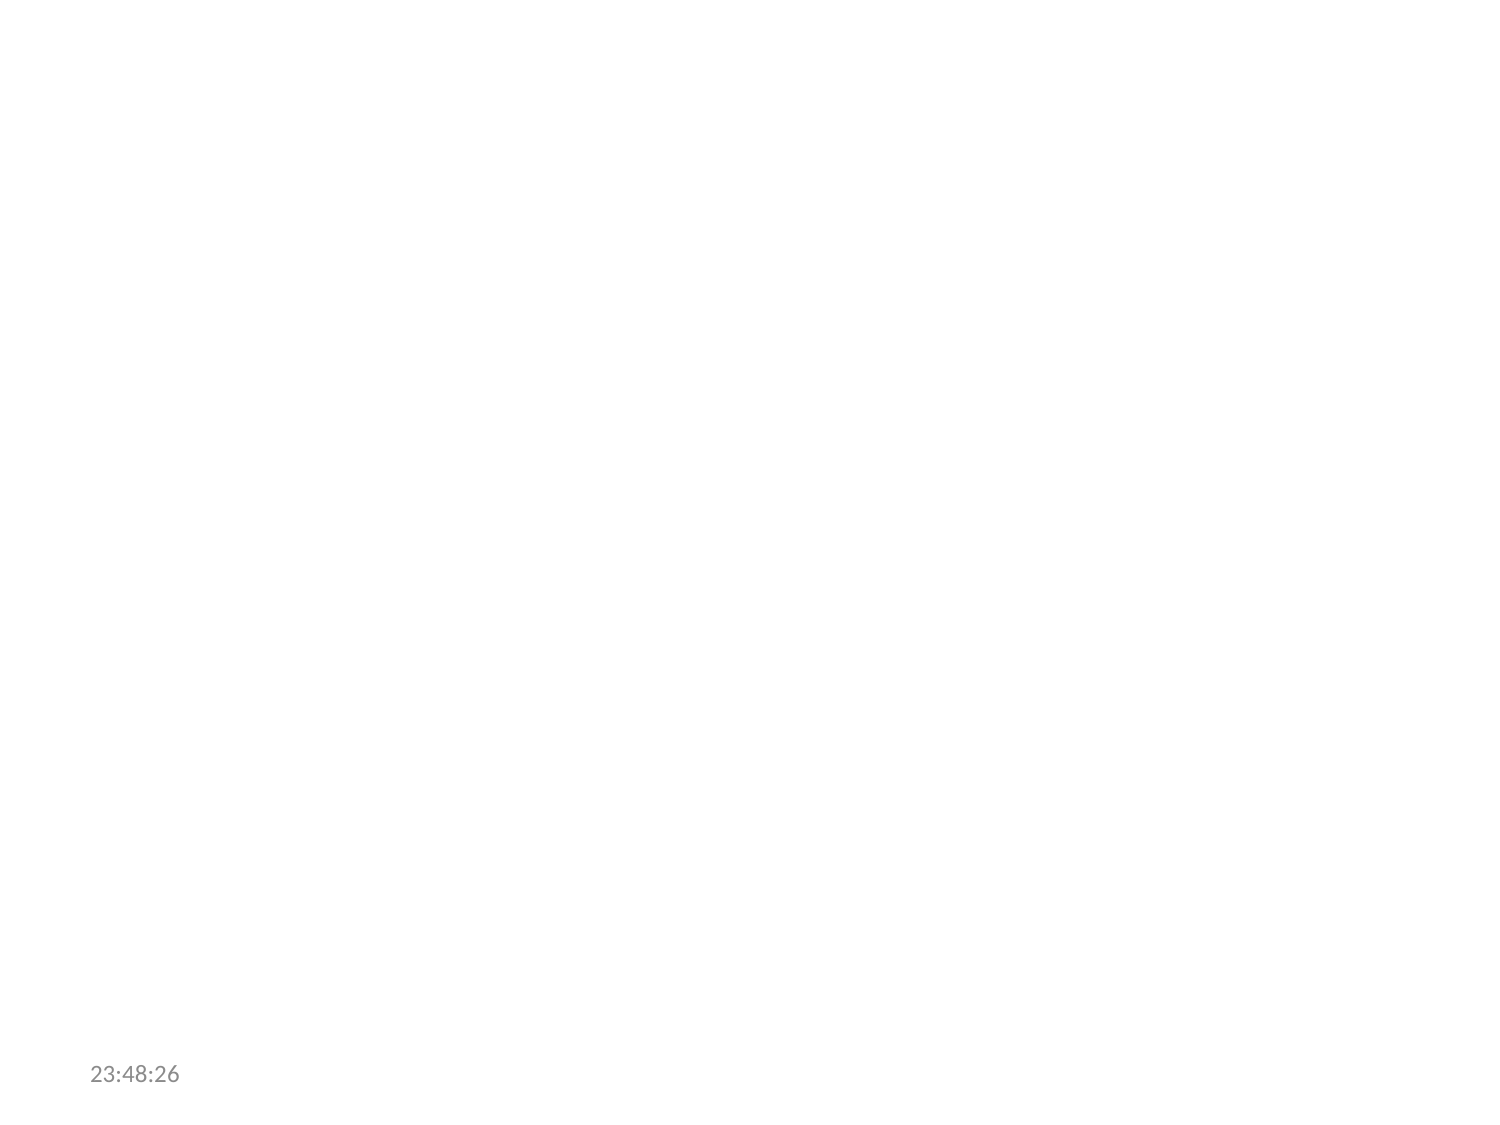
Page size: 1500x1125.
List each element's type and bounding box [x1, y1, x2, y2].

slide_number [75, 1042, 425, 1103]
